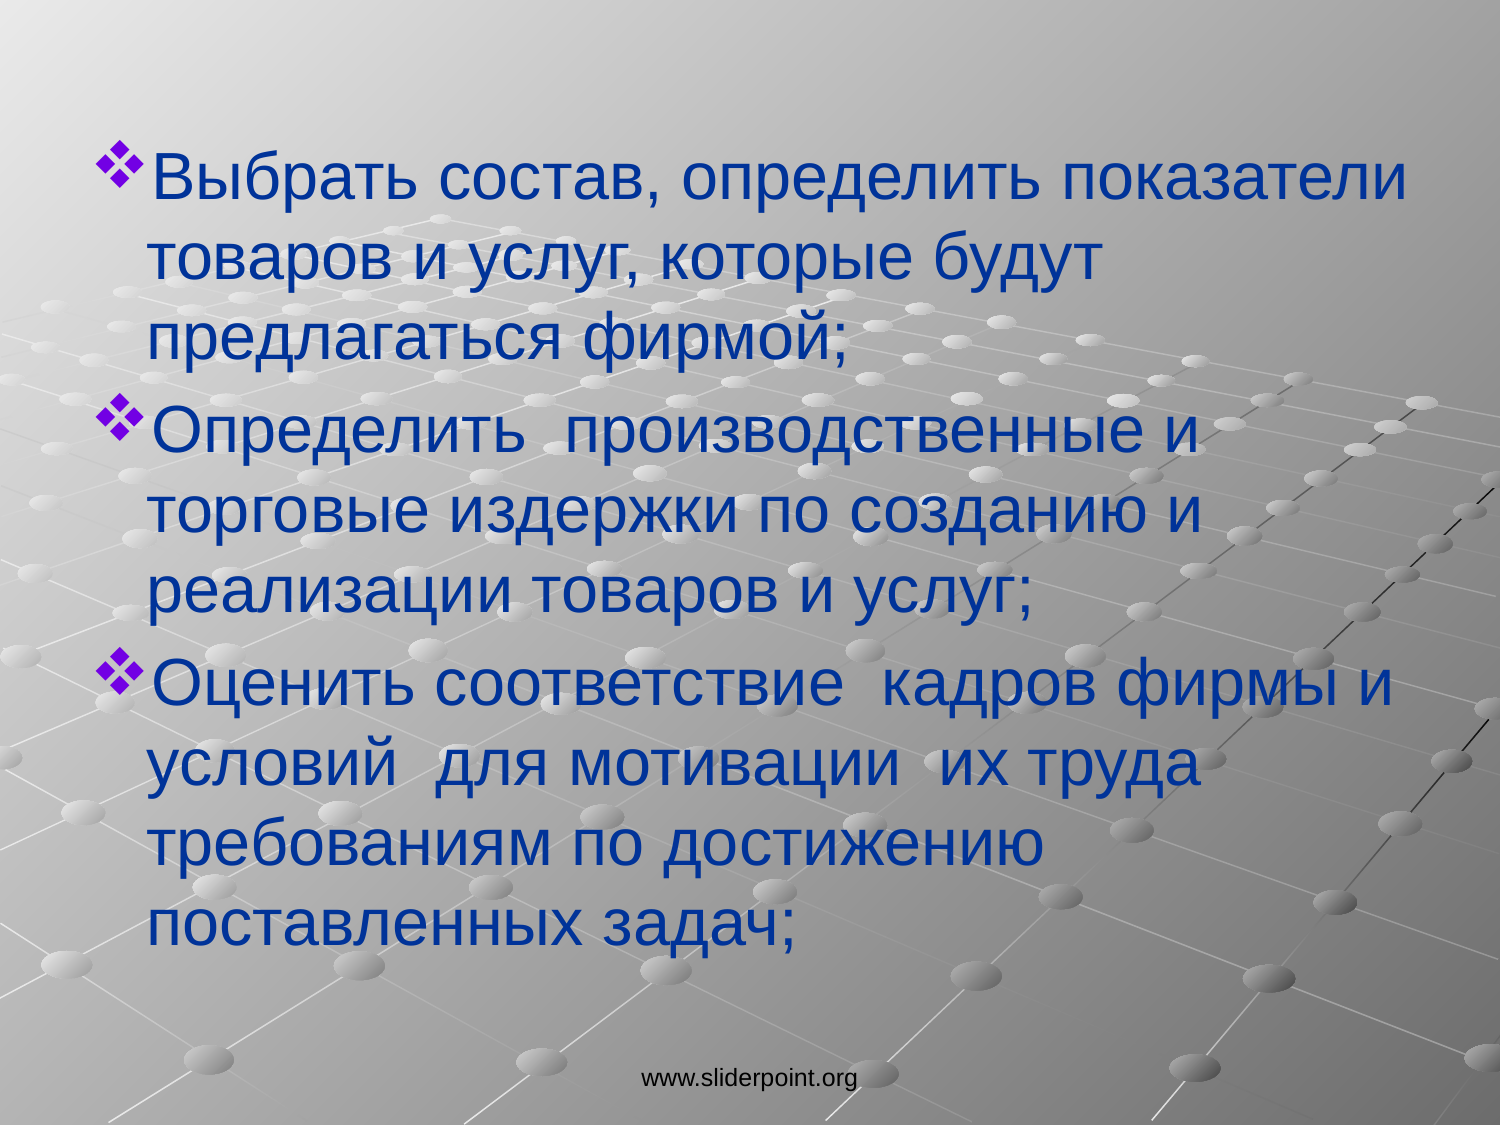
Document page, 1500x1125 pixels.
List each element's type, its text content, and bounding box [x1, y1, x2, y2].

footer www.sliderpoint.org [512, 1023, 988, 1100]
list Выбрать состав, определить показатели товаров и услуг, которые будут предлагаться фирмой; Определить производственные и торговые издержки по созданию и реализации товаров и услуг; Оценить соответствие кадров фирмы и условий для мотивации их труда требованиям по достижению поставленных задач; [74, 124, 1426, 1007]
